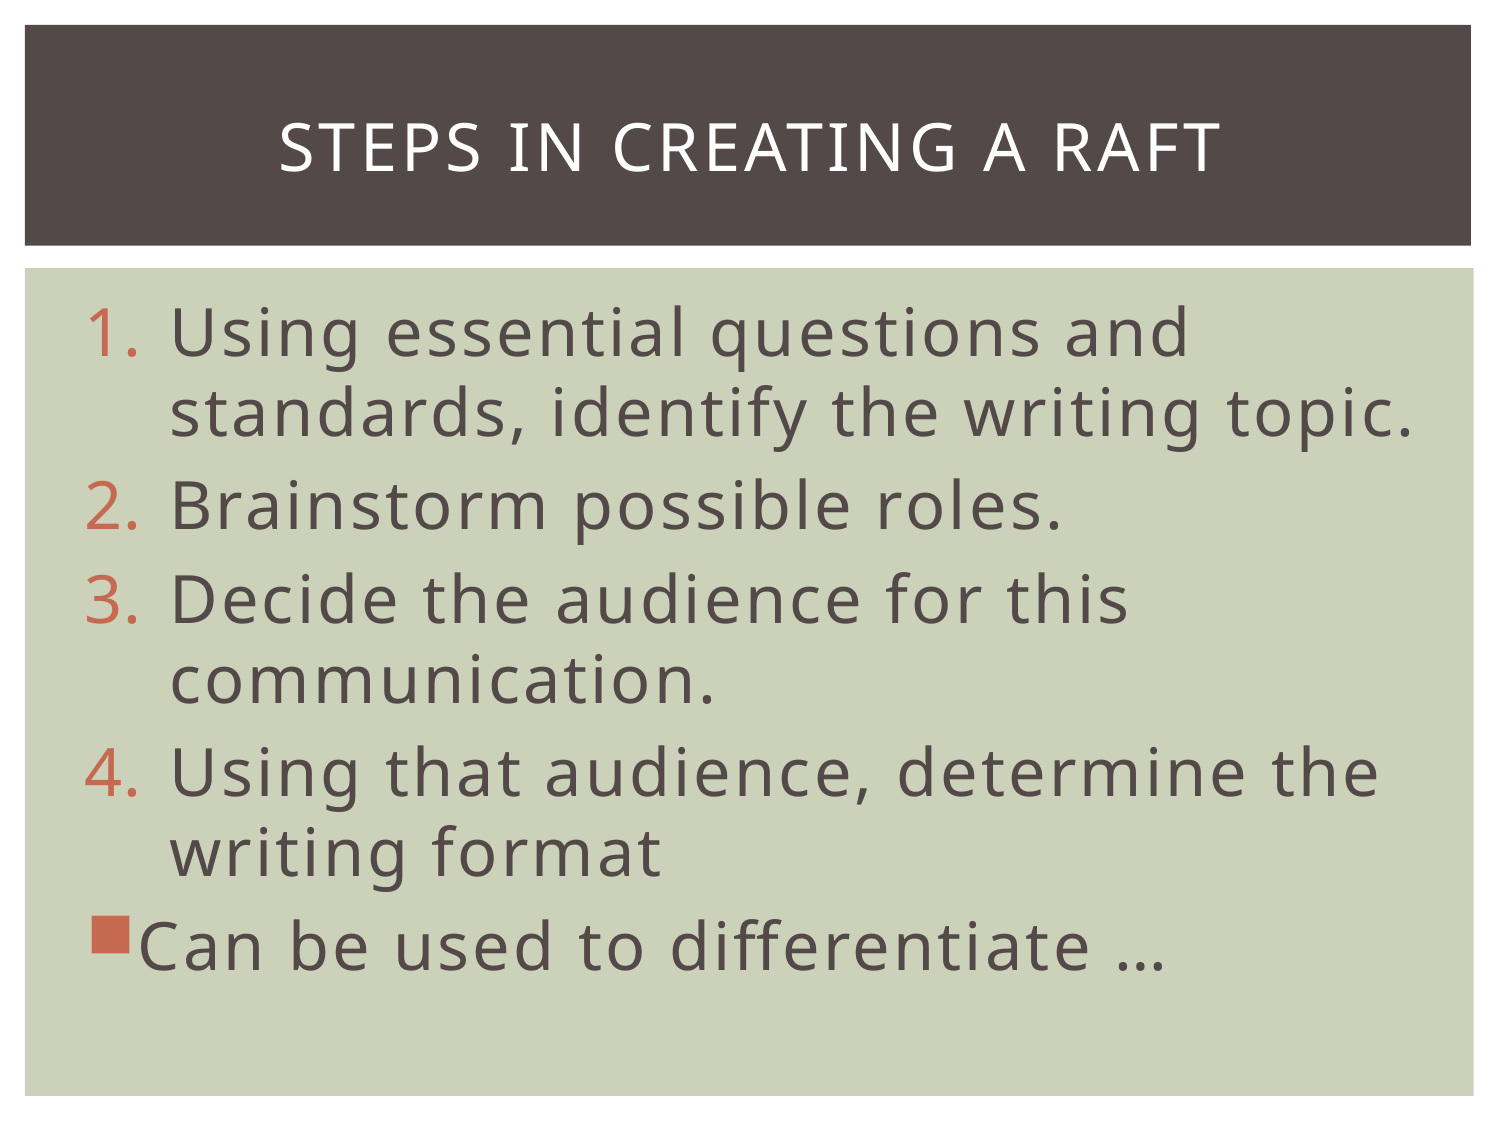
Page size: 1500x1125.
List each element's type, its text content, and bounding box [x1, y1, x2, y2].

list Using essential questions and standards, identify the writing topic. Brainstorm possible roles. Decide the audience for this communication. Using that audience, determine the writing format Can be used to differentiate … [62, 281, 1442, 1005]
title Steps in creating a RAFT [62, 58, 1438, 232]
